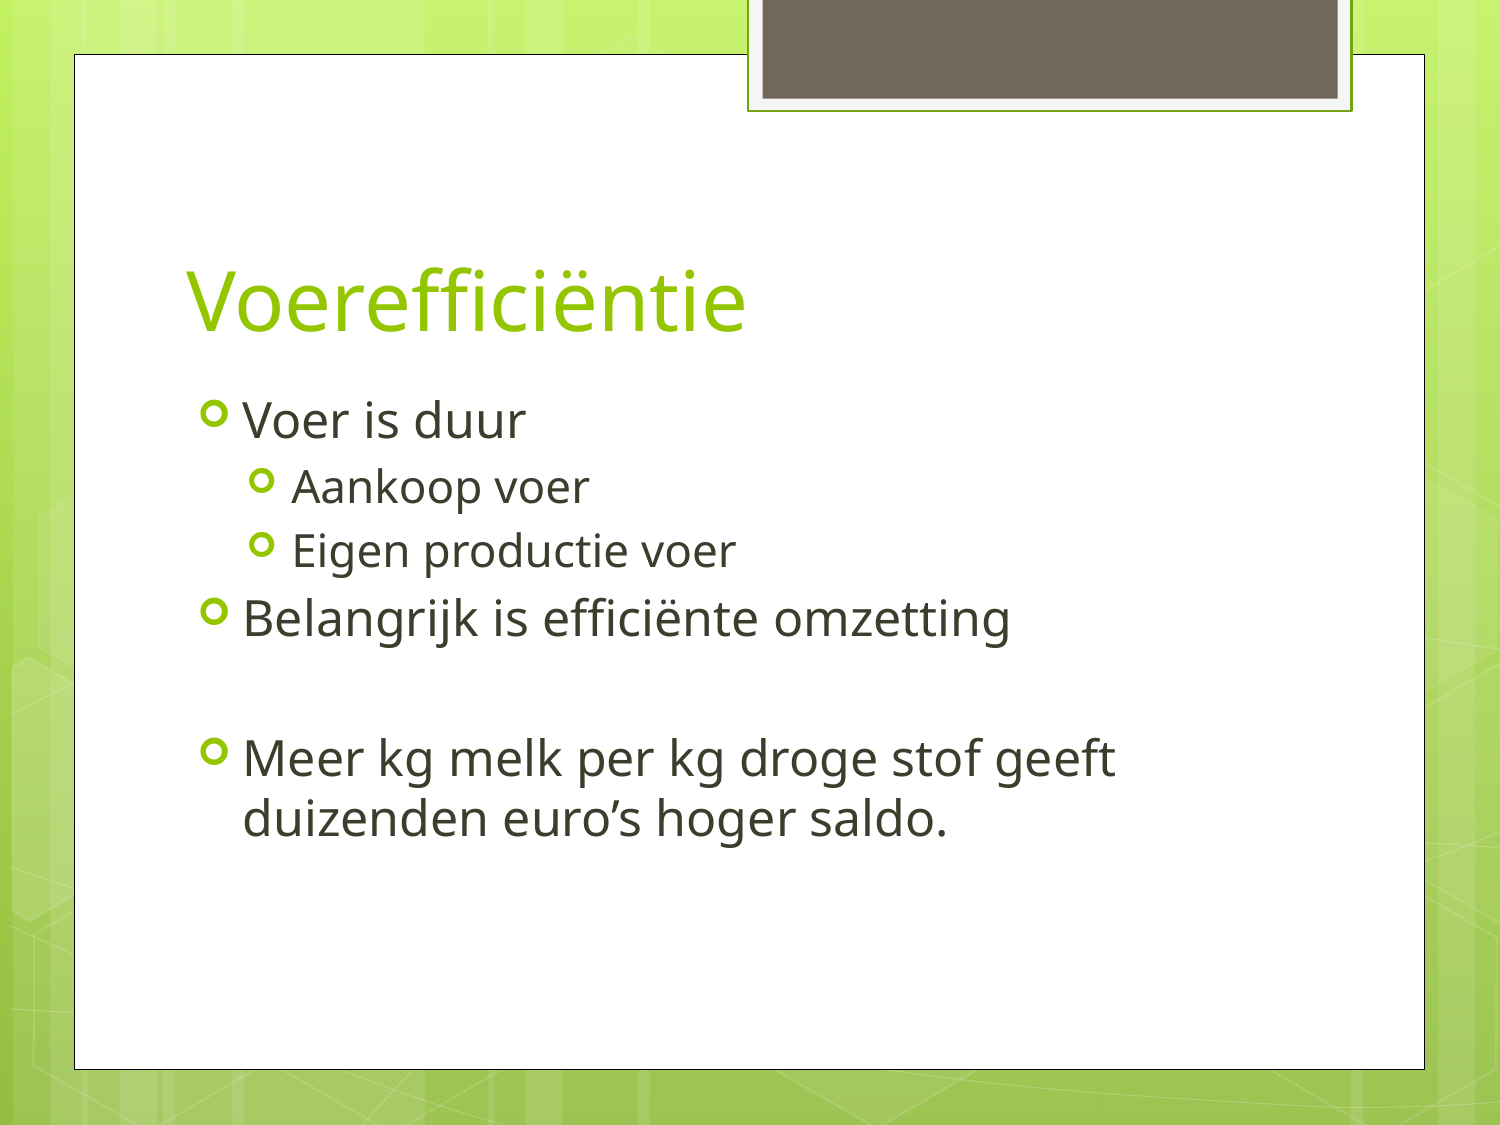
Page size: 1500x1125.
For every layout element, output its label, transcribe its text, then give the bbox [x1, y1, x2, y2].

title Voerefficiëntie [171, 168, 1324, 357]
list Voer is duur Aankoop voer Eigen productie voer Belangrijk is efficiënte omzetting Meer kg melk per kg droge stof geeft duizenden euro’s hoger saldo. [171, 381, 1283, 957]
